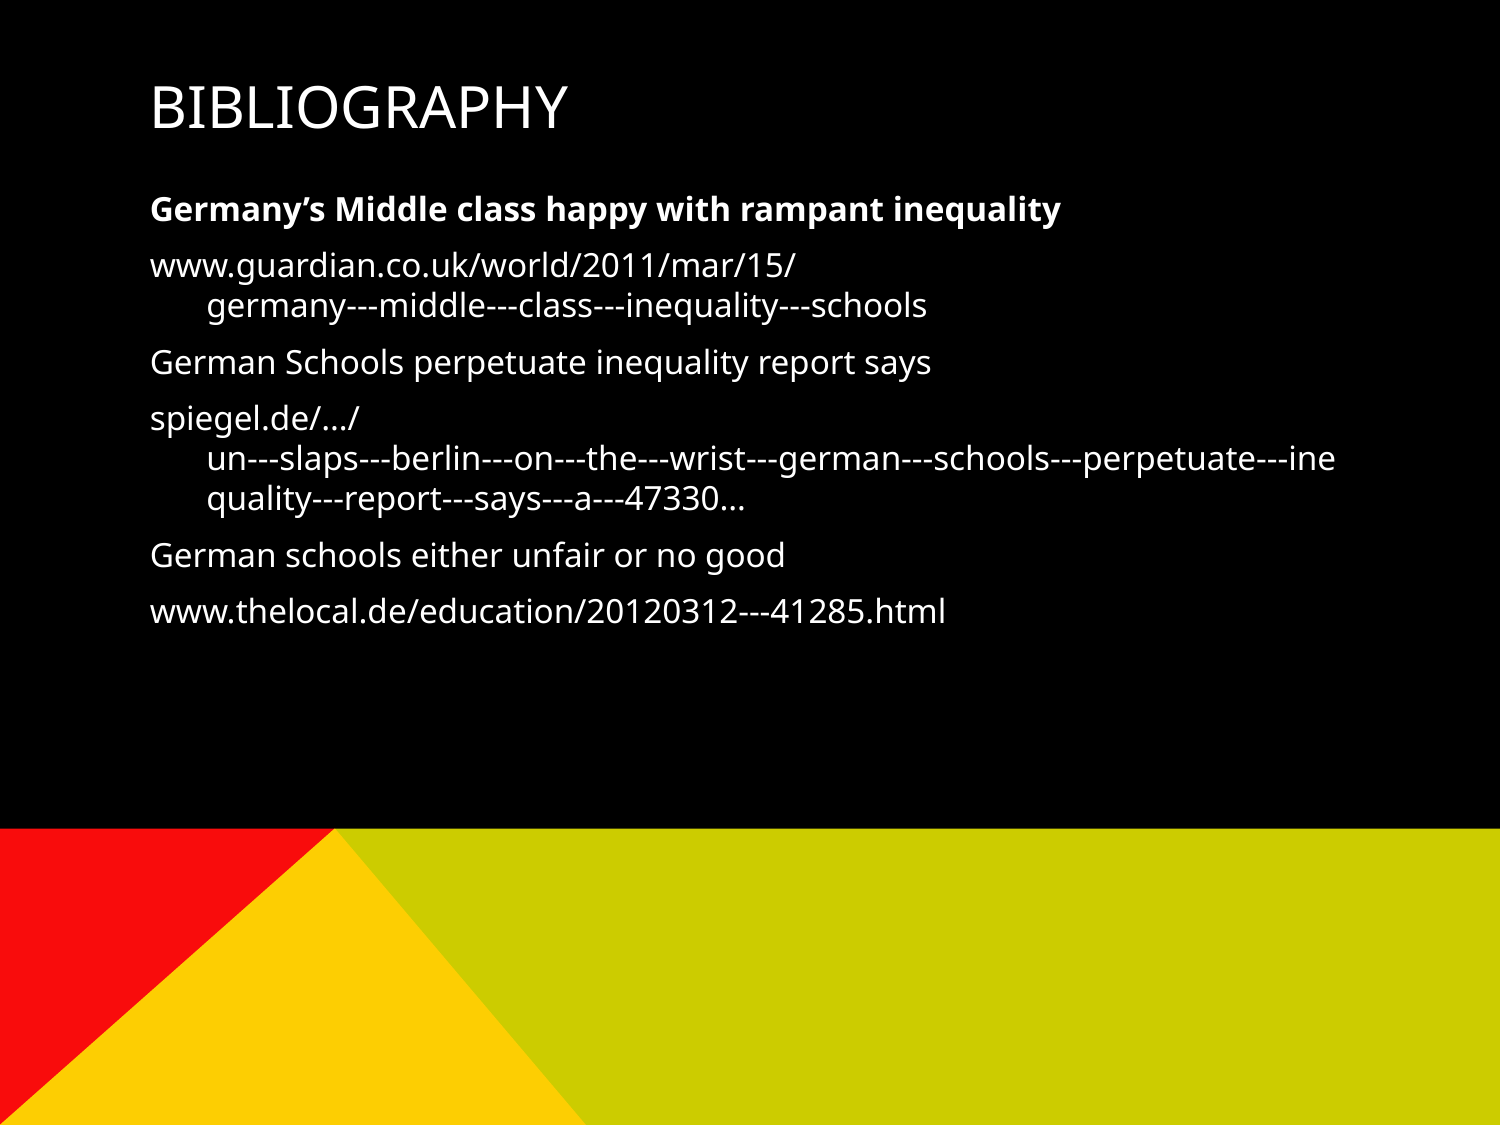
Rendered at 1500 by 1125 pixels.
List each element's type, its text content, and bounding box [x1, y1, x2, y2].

title Bibliography [134, 59, 1369, 150]
list Germany’s Middle class happy with rampant inequality www.guardian.co.uk/world/2011/mar/15/germany-‐‑middle-‐‑class-‐‑inequality-‐‑schools German Schools perpetuate inequality report says spiegel.de/…/un-‐‑slaps-‐‑berlin-‐‑on-‐‑the-‐‑wrist-‐‑german-‐‑schools-‐‑perpetuate-‐‑inequality-‐‑report-‐‑says-‐‑a-‐‑47330… German schools either unfair or no good www.thelocal.de/education/20120312-‐‑41285.html [134, 180, 1369, 768]
